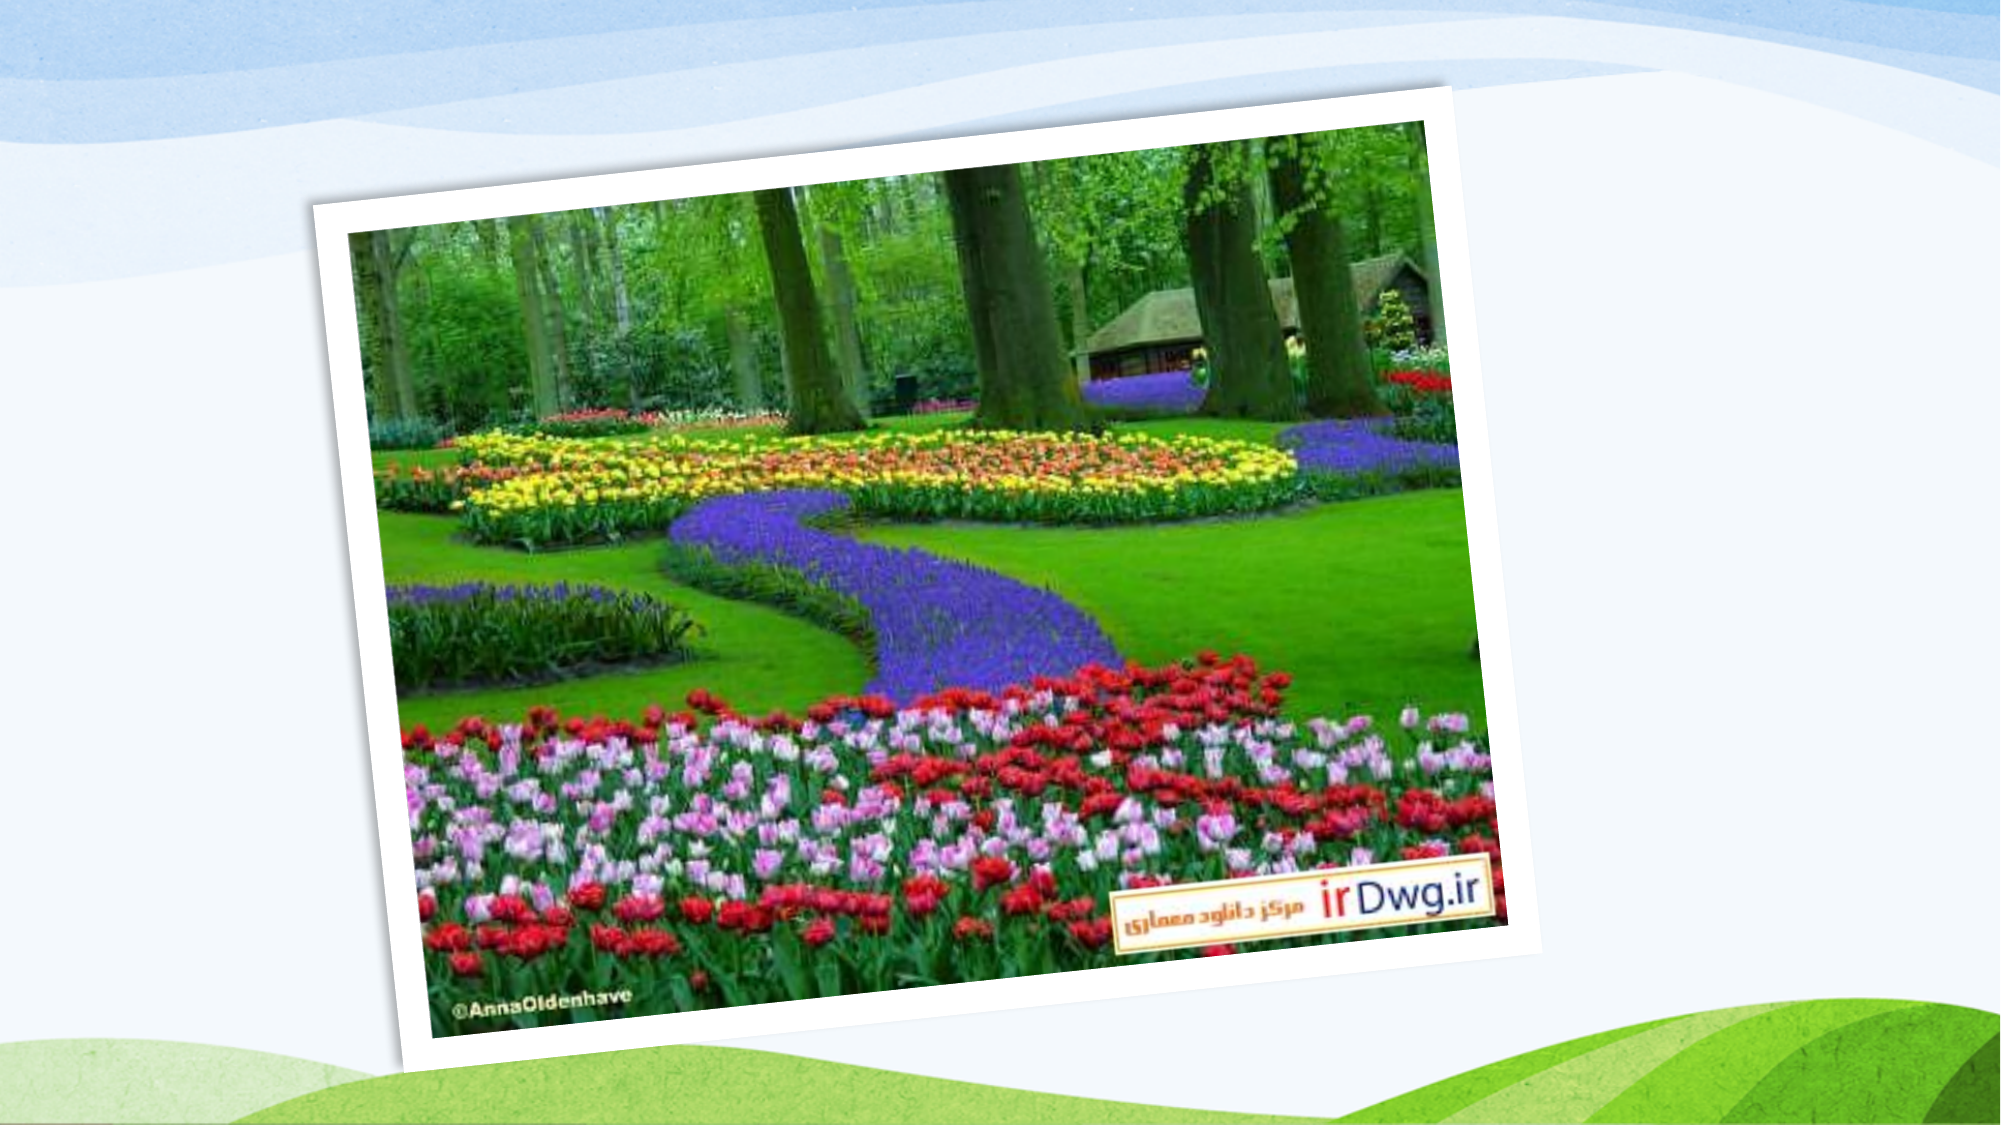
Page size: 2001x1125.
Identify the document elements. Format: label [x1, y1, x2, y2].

list [386, 174, 1470, 985]
picture [0, 0, 2001, 1125]
